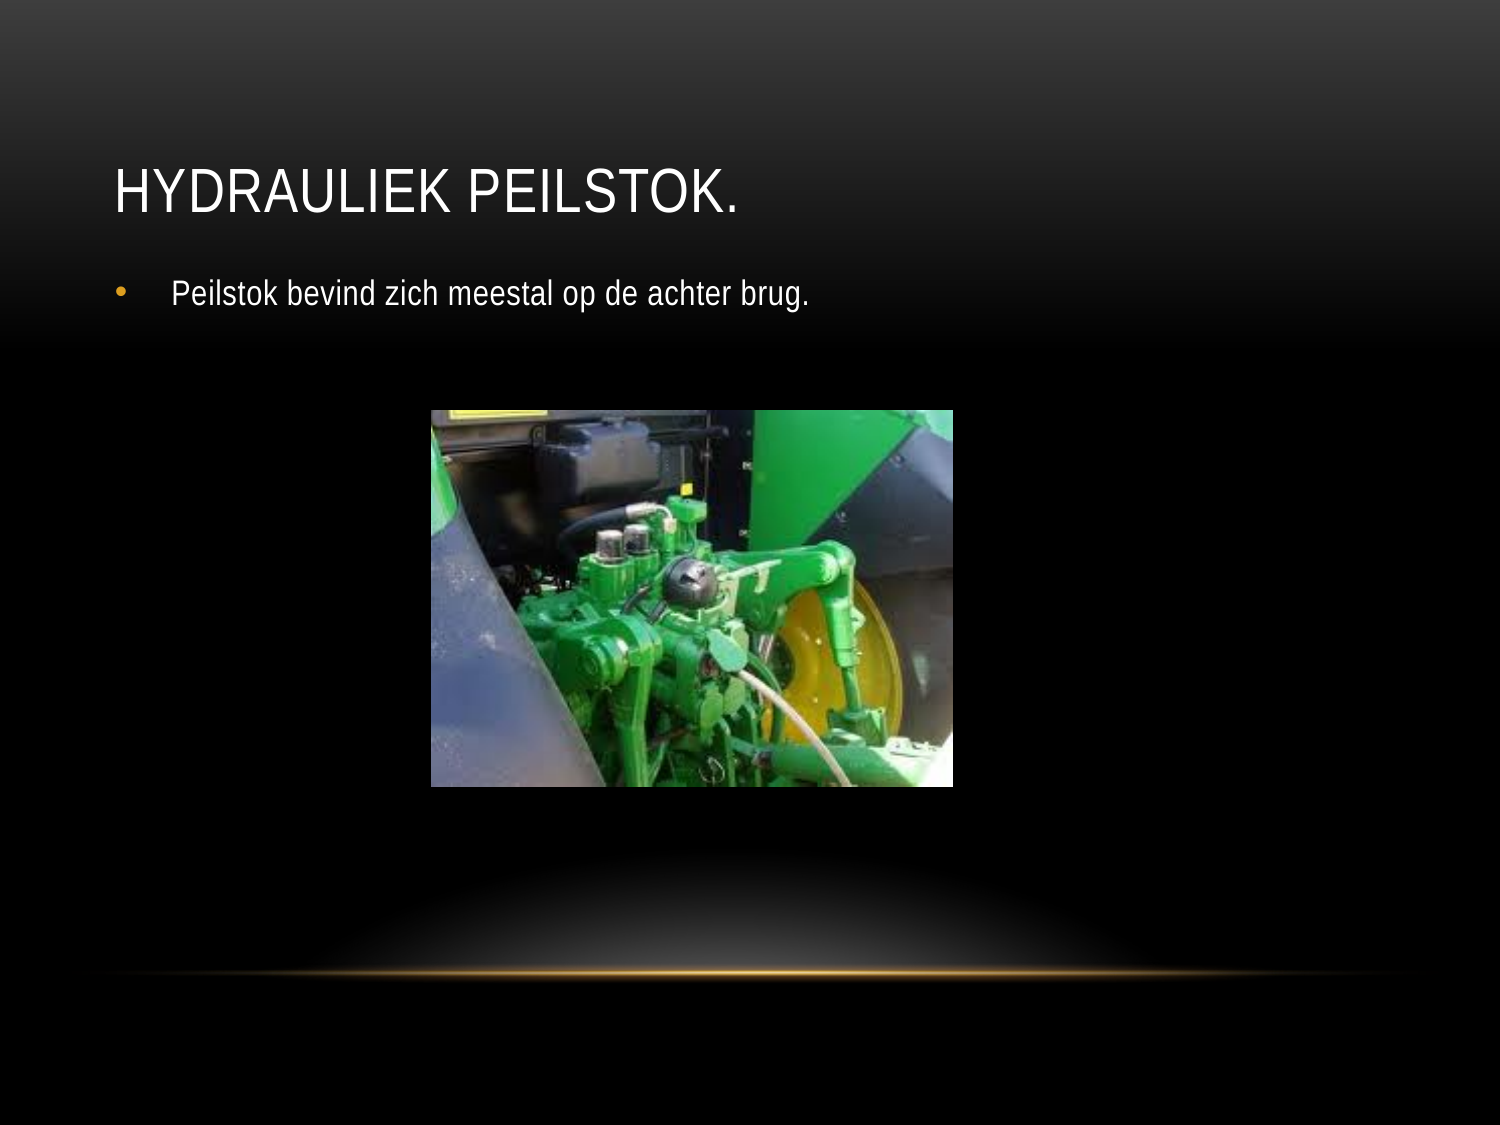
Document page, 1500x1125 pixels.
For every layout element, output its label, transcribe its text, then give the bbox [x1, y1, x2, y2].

title Hydrauliek peilstok. [99, 45, 1400, 233]
list Peilstok bevind zich meestal op de achter brug. [99, 262, 1400, 938]
picture [0, 0, 1500, 1125]
